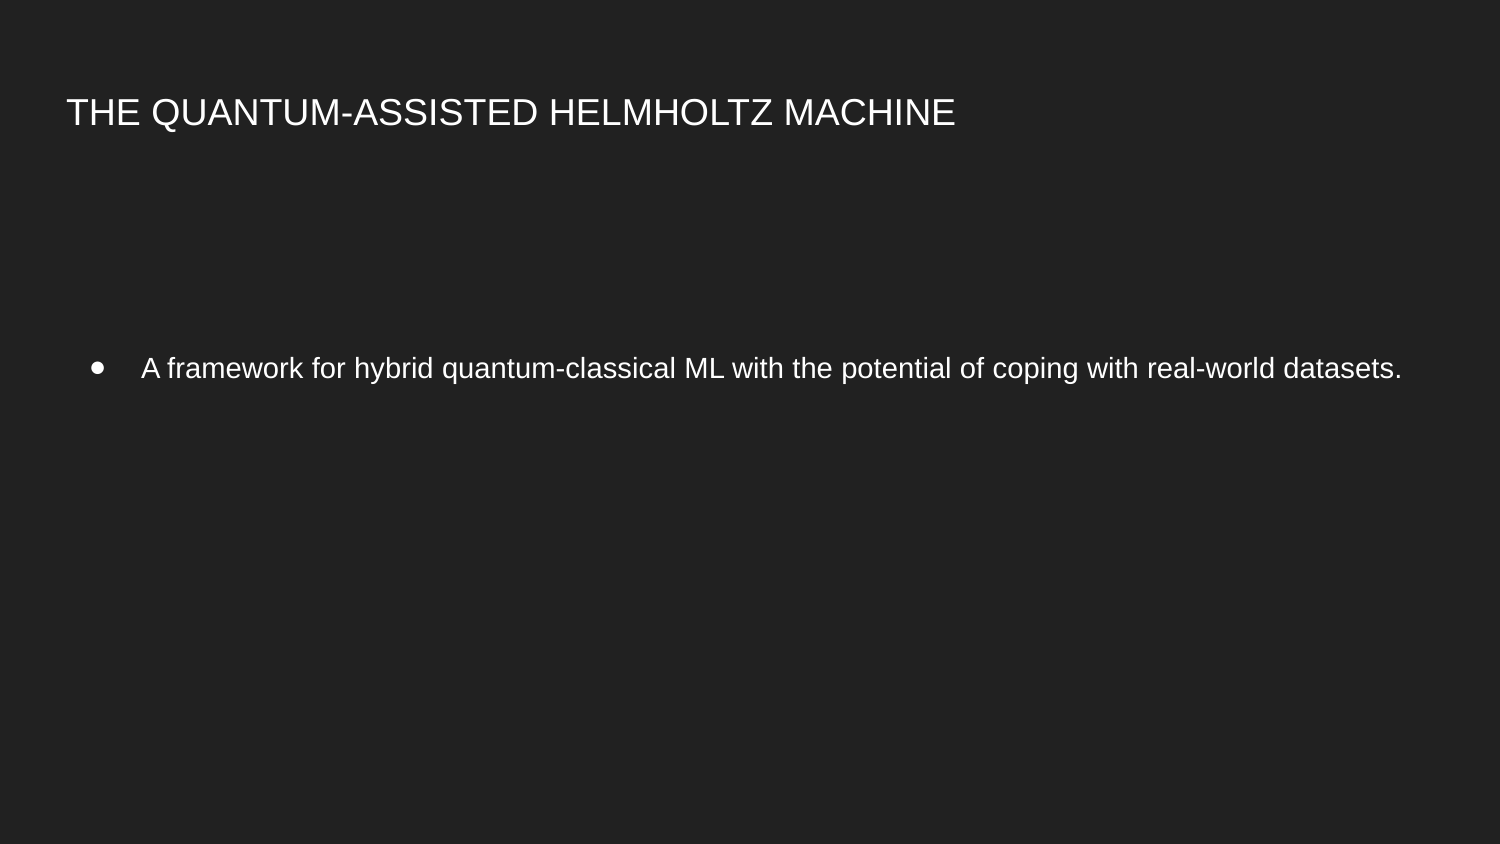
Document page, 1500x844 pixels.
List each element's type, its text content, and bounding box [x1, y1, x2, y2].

title THE QUANTUM-ASSISTED HELMHOLTZ MACHINE [51, 72, 1449, 167]
list A framework for hybrid quantum-classical ML with the potential of coping with real-world datasets. [51, 189, 1449, 750]
